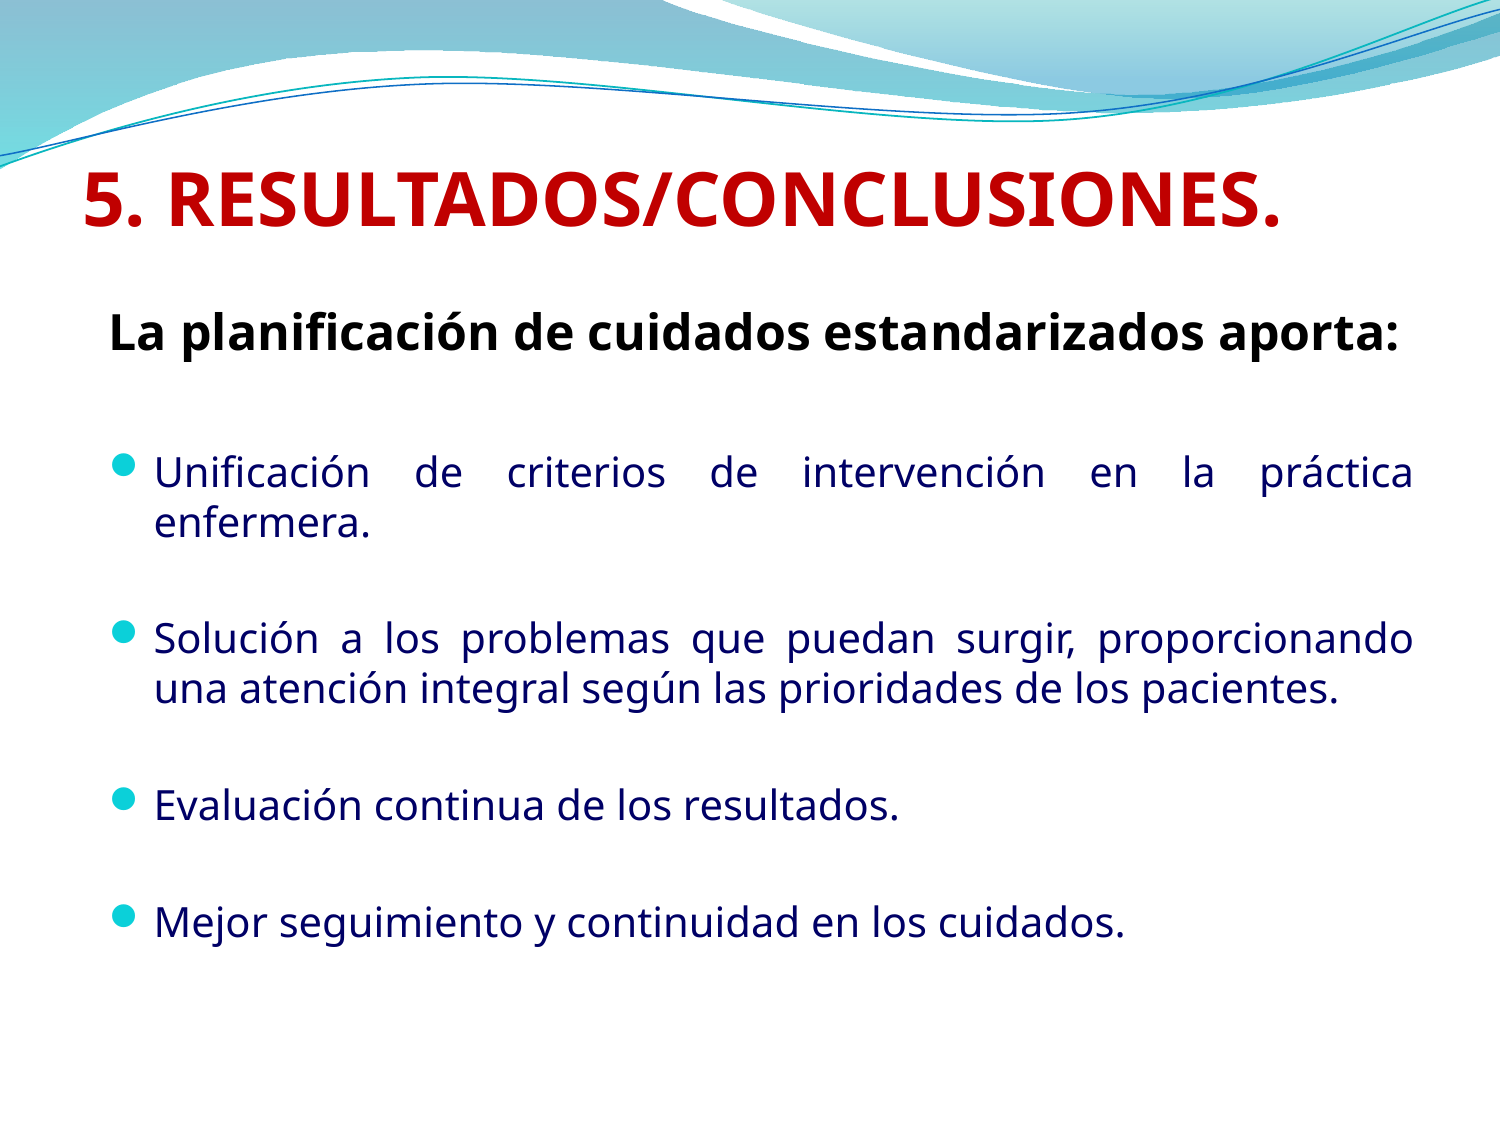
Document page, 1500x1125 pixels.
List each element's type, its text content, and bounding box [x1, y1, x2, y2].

title 5. RESULTADOS/CONCLUSIONES. [81, 93, 1440, 242]
list La planificación de cuidados estandarizados aporta: Unificación de criterios de intervención en la práctica enfermera. Solución a los problemas que puedan surgir, proporcionando una atención integral según las prioridades de los pacientes. Evaluación continua de los resultados. Mejor seguimiento y continuidad en los cuidados. [93, 304, 1430, 1125]
